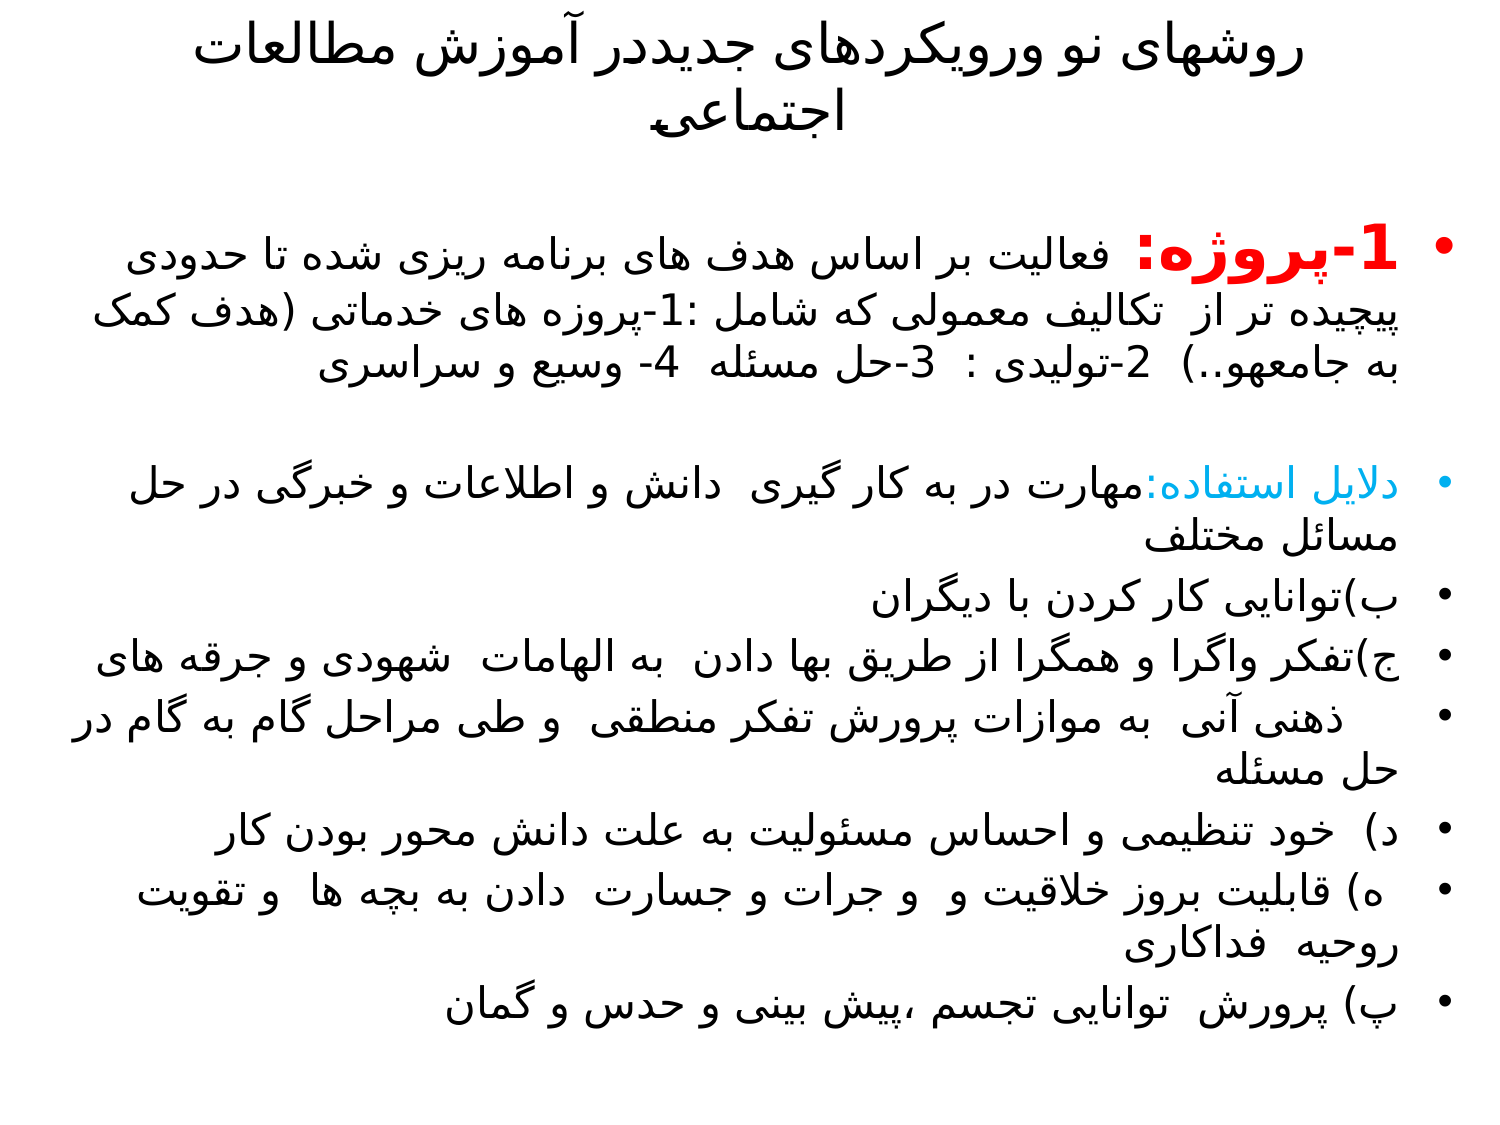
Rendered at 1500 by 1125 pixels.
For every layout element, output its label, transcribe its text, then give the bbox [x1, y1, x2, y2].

list 1-پروژه: فعالیت بر اساس هدف های برنامه ریزی شده تا حدودی پیچیده تر از تکالیف معمولی که شامل :1-پروزه های خدماتی (هدف کمک به جامعهو..) 2-تولیدی : 3-حل مسئله 4- وسیع و سراسری دلایل استفاده:مهارت در به کار گیری دانش و اطلاعات و خبرگی در حل مسائل مختلف ب)توانایی کار کردن با دیگران ج)تفکر واگرا و همگرا از طریق بها دادن به الهامات شهودی و جرقه های ذهنی آنی به موازات پرورش تفکر منطقی و طی مراحل گام به گام در حل مسئله د) خود تنظیمی و احساس مسئولیت به علت دانش محور بودن کار ه) قابلیت بروز خلاقیت و و جرات و جسارت دادن به بچه ها و تقویت روحیه فداکاری پ) پرورش توانایی تجسم ،پیش بینی و حدس و گمان [50, 200, 1463, 1050]
title روشهای نو ورویکردهای جدیددر آموزش مطالعات اجتماعی [75, 0, 1425, 150]
